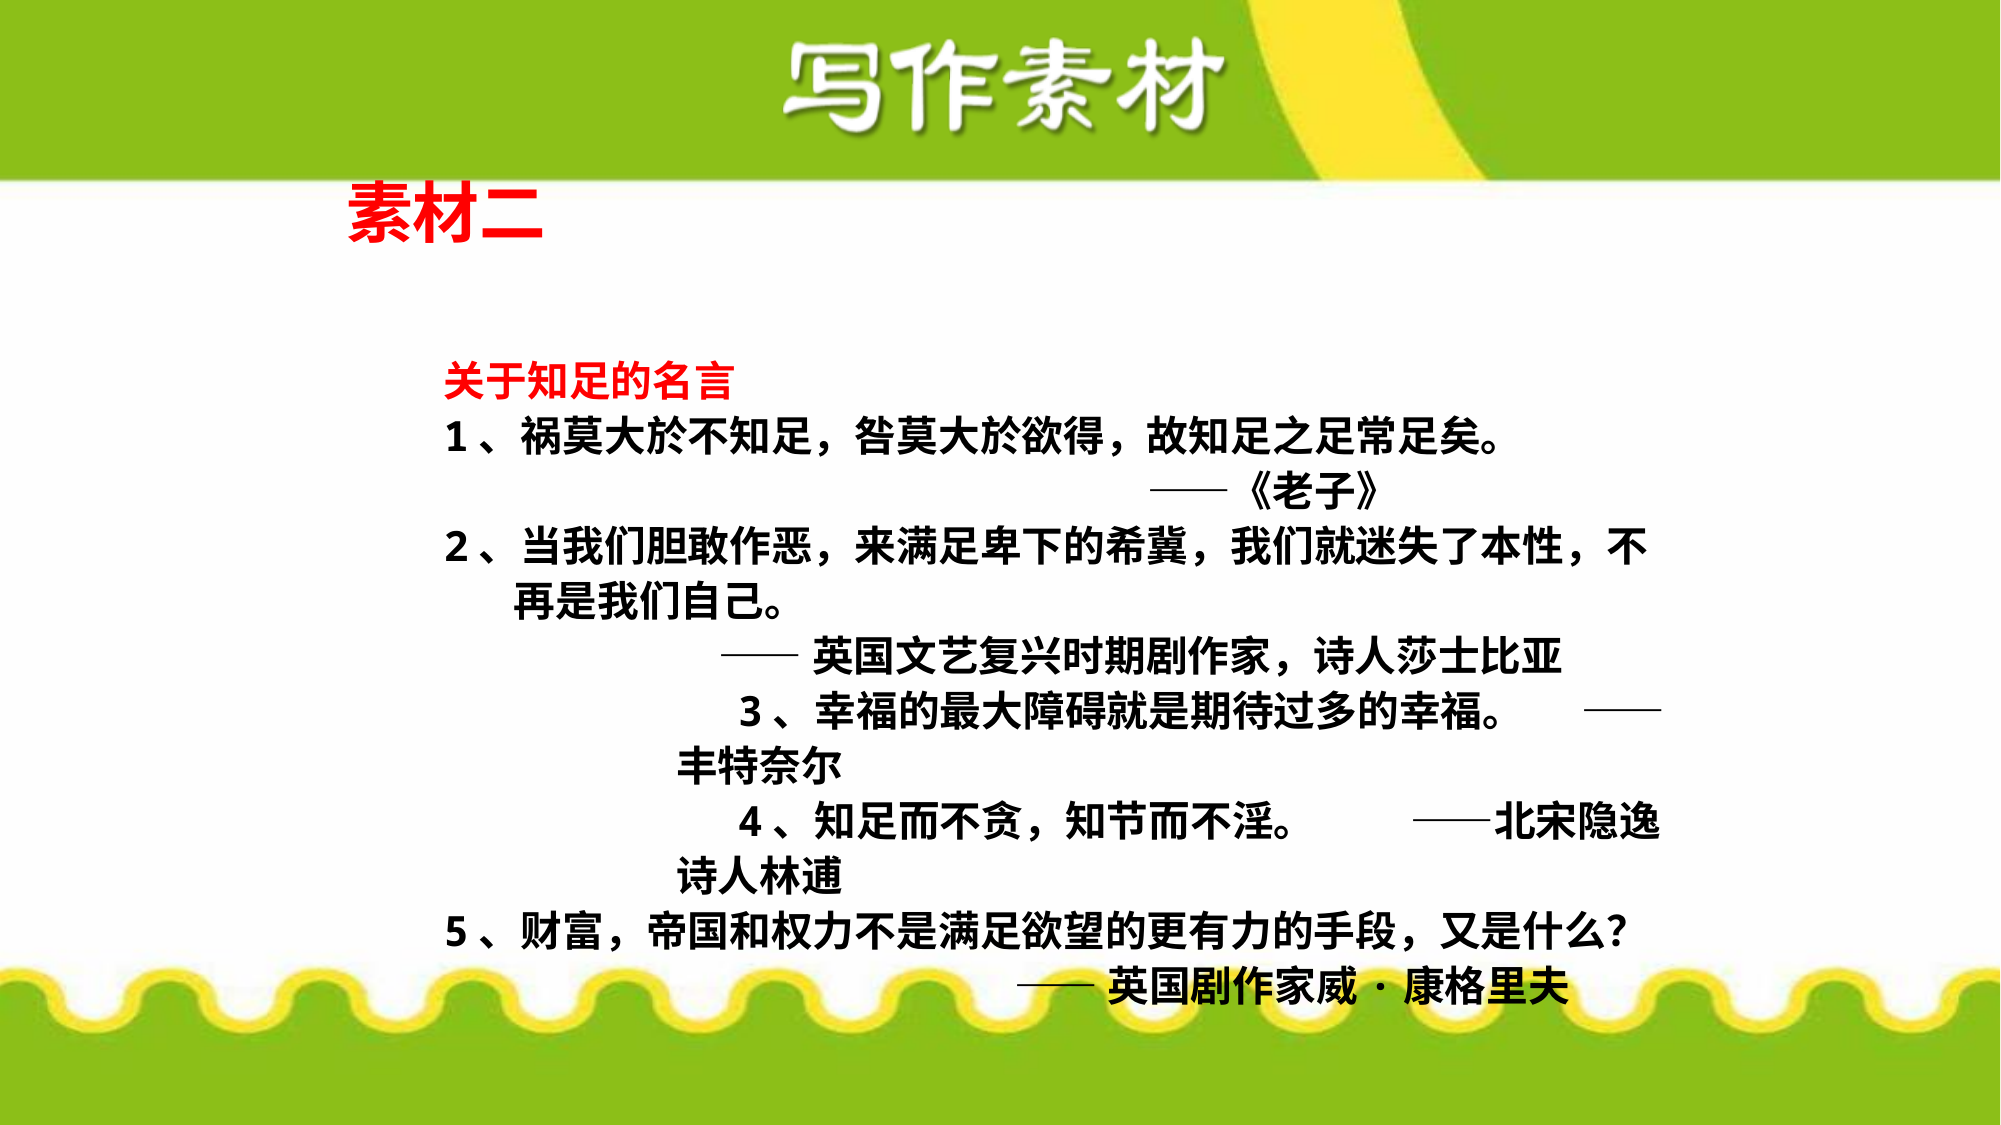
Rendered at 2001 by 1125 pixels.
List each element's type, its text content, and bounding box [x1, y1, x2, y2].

picture [0, 0, 2001, 1125]
text_box 素材二 [331, 163, 805, 258]
text_box 关于知足的名言 1、祸莫大於不知足，咎莫大於欲得，故知足之足常足矣。 ——《老子》 2、当我们胆敢作恶，来满足卑下的希冀，我们就迷失了本性，不再是我们自己。 ——英国文艺复兴时期剧作家，诗人莎士比亚 3、幸福的最大障碍就是期待过多的幸福。 ——丰特奈尔 4、知足而不贪，知节而不淫。 ——北宋隐逸诗人林逋 5、财富，帝国和权力不是满足欲望的更有力的手段，又是什么？ ——英国剧作家威·康格里夫 [367, 342, 1683, 1026]
